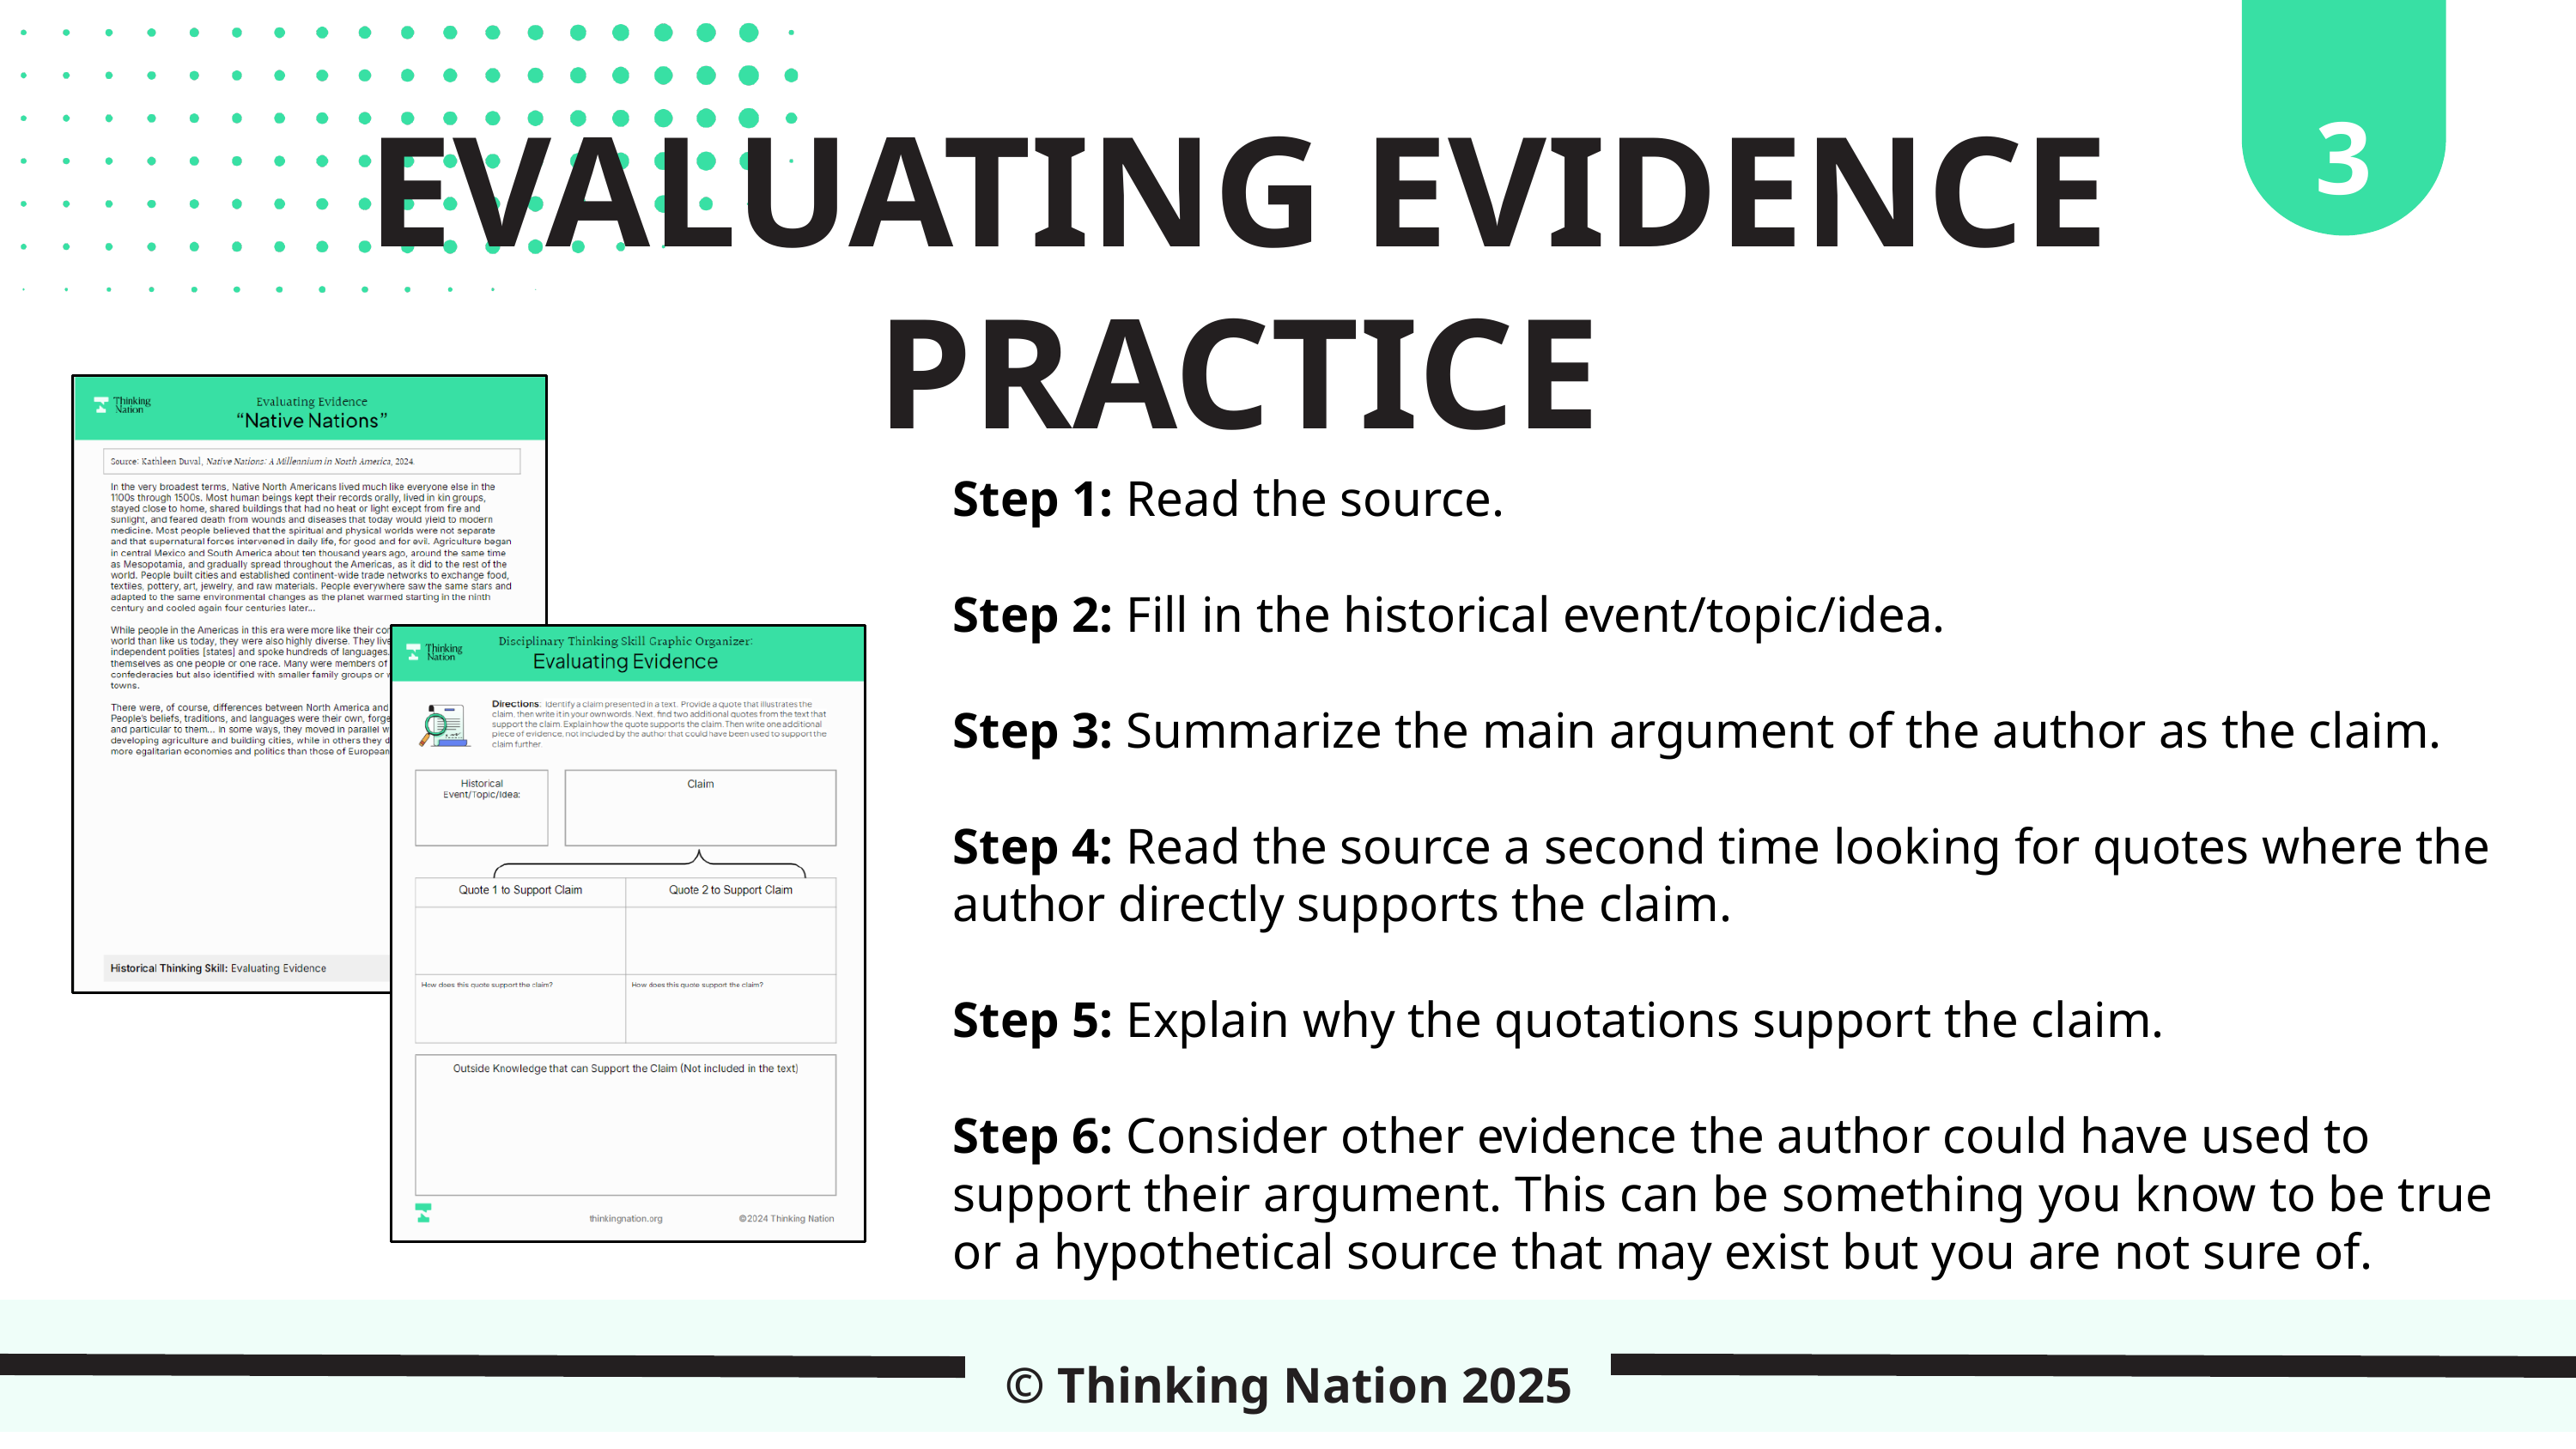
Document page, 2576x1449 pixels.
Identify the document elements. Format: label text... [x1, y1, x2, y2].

text_box EVALUATING EVIDENCE PRACTICE [19, 94, 2458, 460]
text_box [2233, 0, 2455, 236]
picture [73, 376, 865, 1240]
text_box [0, 1299, 2576, 1433]
text_box Step 1: Read the source. Step 2: Fill in the historical event/topic/idea. Step 3: Summarize the main argument of the author as the claim. Step 4: Read the source a second time looking for quotes where the author directly supports the claim. Step 5: Explain why the quotations support the claim. Step 6: Consider other evidence the author could have used to support their argument. This can be something you know to be true or a hypothetical source that may exist but you are not sure of. [939, 455, 2528, 1219]
text_box [0, 0, 799, 293]
